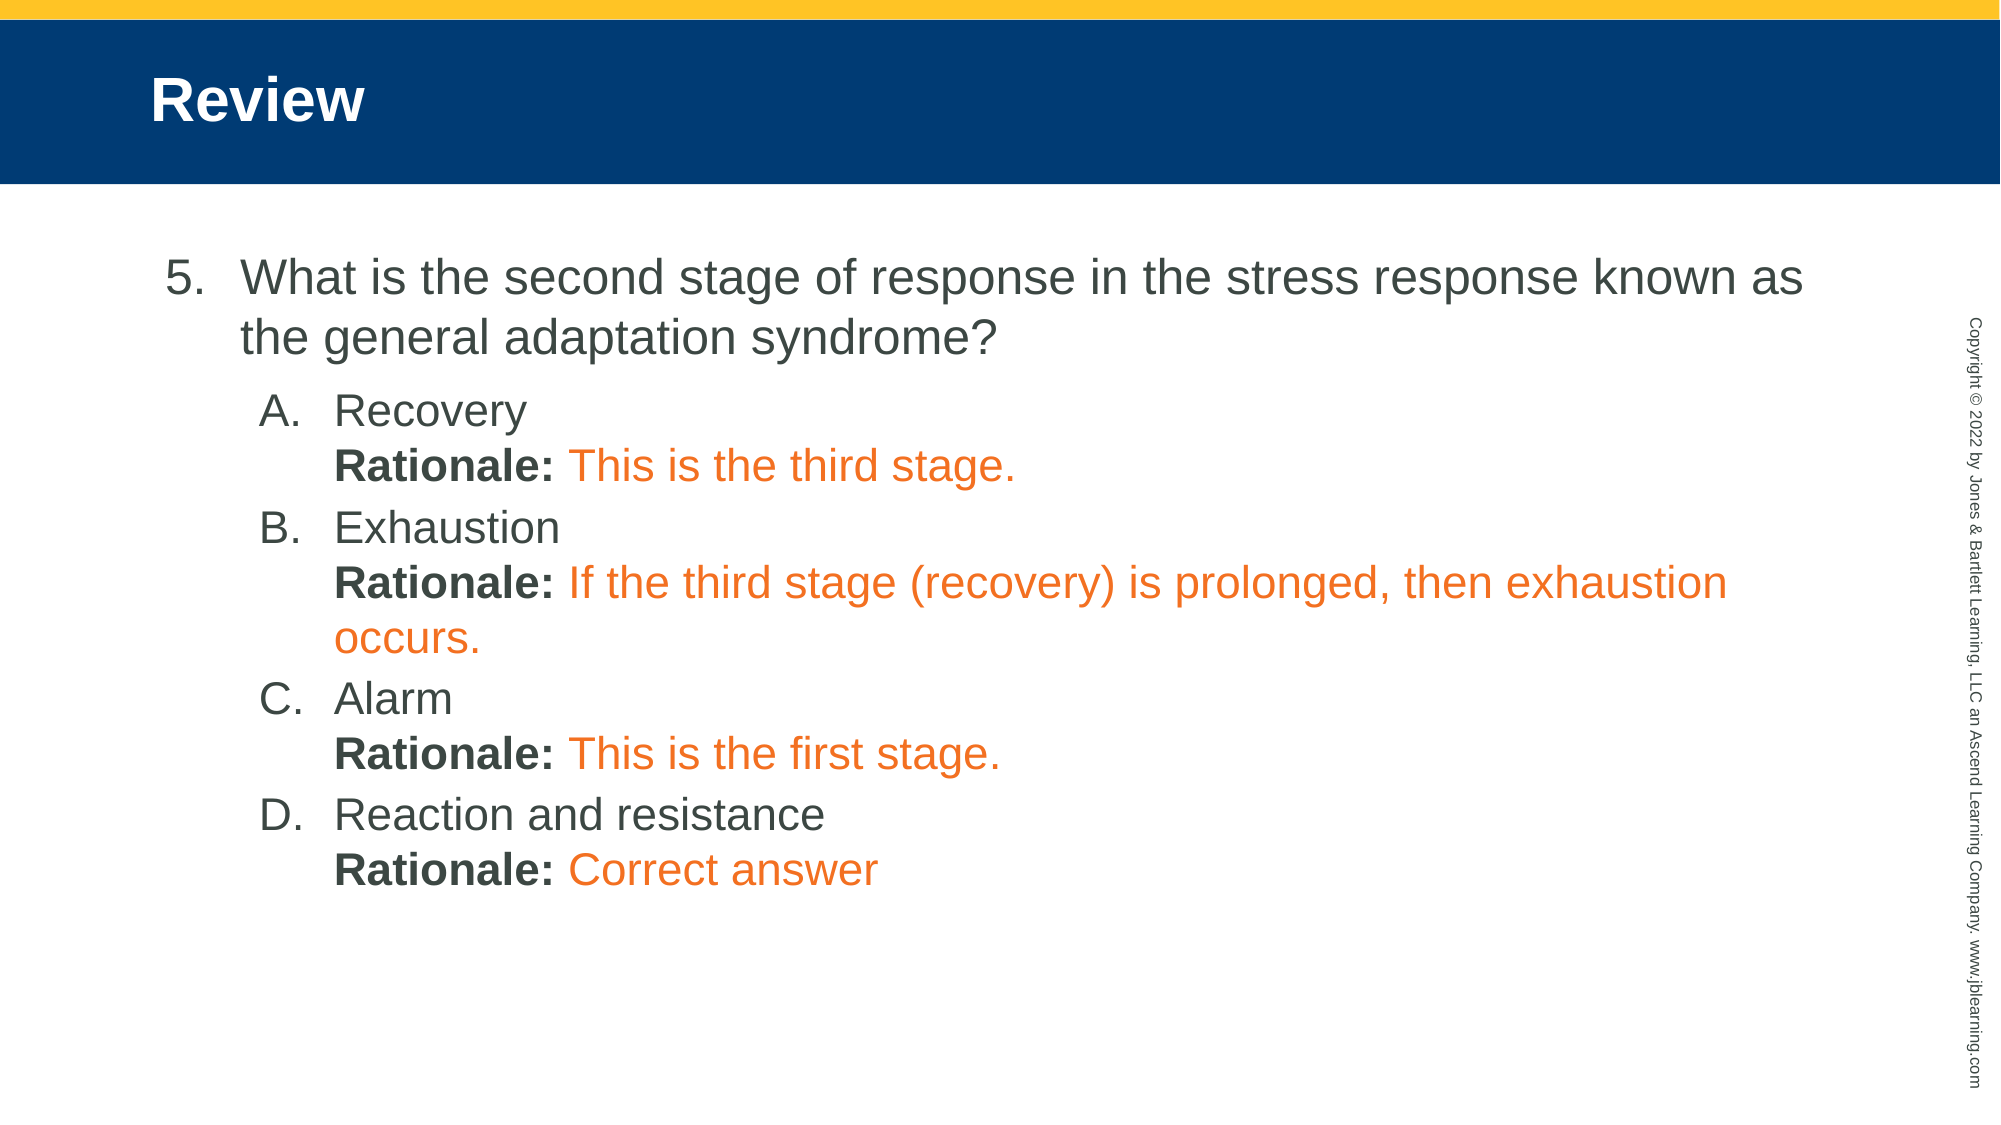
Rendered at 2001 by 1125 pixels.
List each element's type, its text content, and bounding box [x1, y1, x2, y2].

title Review [0, 19, 2000, 185]
list What is the second stage of response in the stress response known as the general adaptation syndrome? Recovery Rationale: This is the third stage. Exhaustion Rationale: If the third stage (recovery) is prolonged, then exhaustion occurs. Alarm Rationale: This is the first stage. Reaction and resistance Rationale: Correct answer [150, 237, 1850, 1025]
